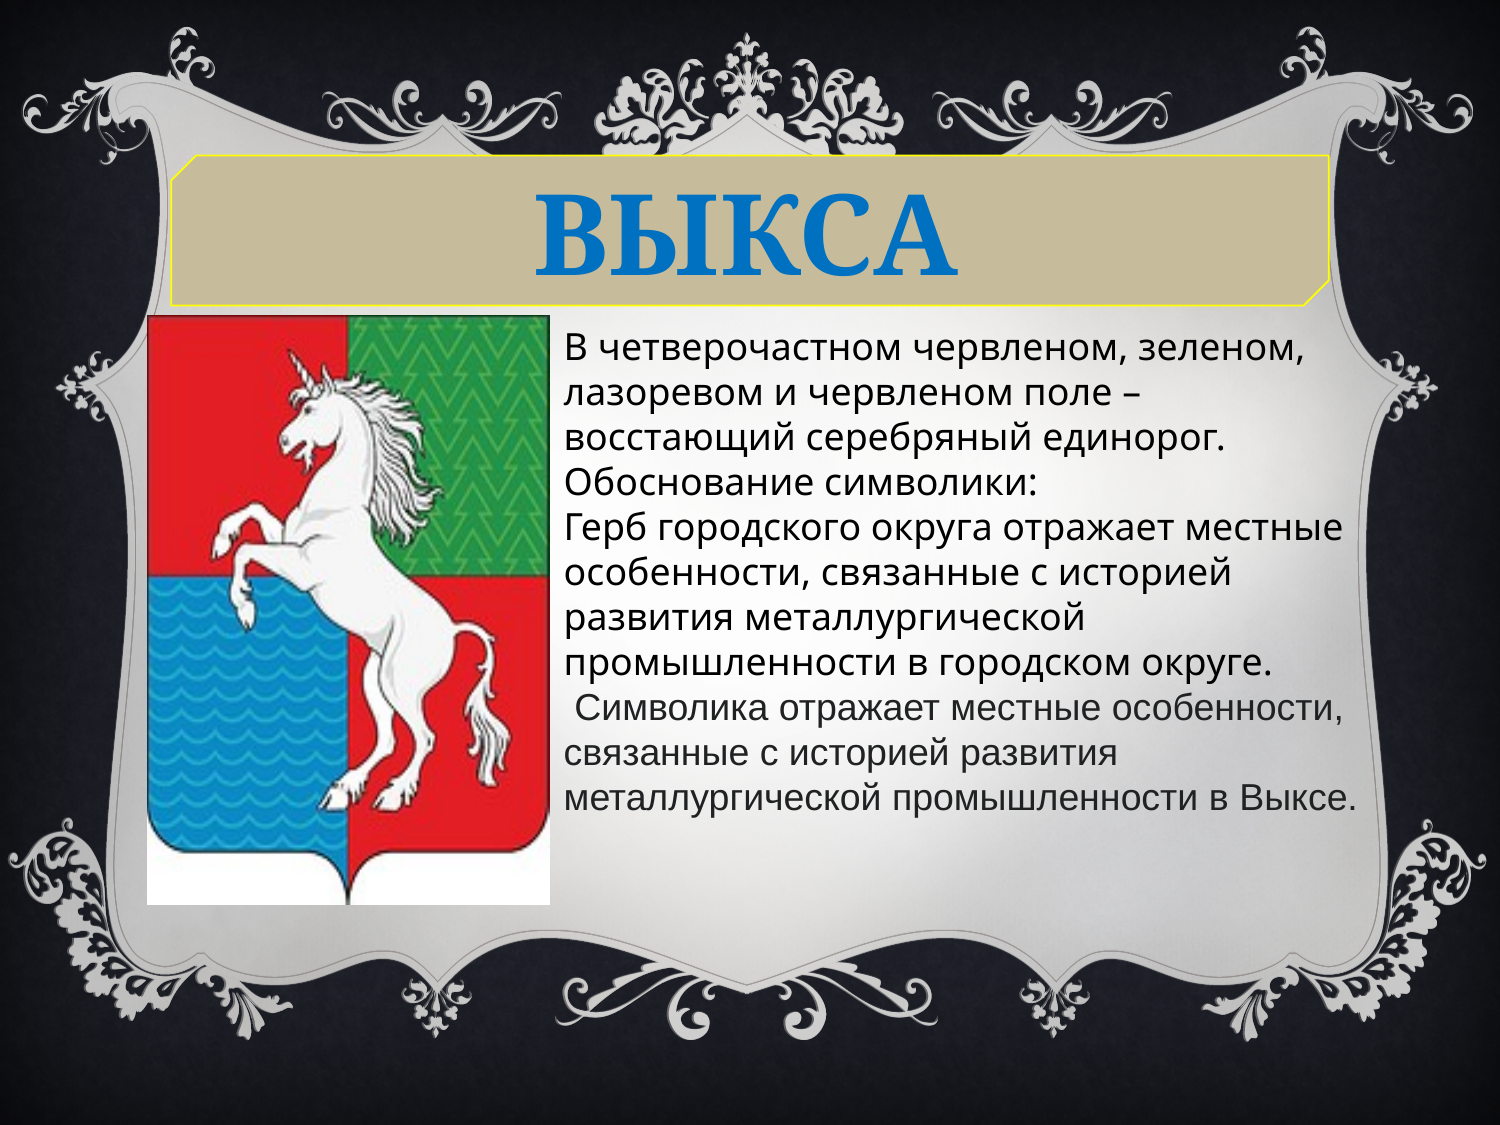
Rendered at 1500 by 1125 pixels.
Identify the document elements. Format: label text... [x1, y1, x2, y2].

picture [0, 0, 1500, 1125]
text_box [170, 154, 1330, 307]
text_box В четверочастном червленом, зеленом, лазоревом и червленом поле – восстающий серебряный единорог. Обоснование символики: Герб городского округа отражает местные особенности, связанные с историей развития металлургической промышленности в городском округе. Символика отражает местные особенности, связанные с историей развития металлургической промышленности в Выксе. [550, 315, 1388, 871]
text_box выкса [518, 155, 975, 306]
